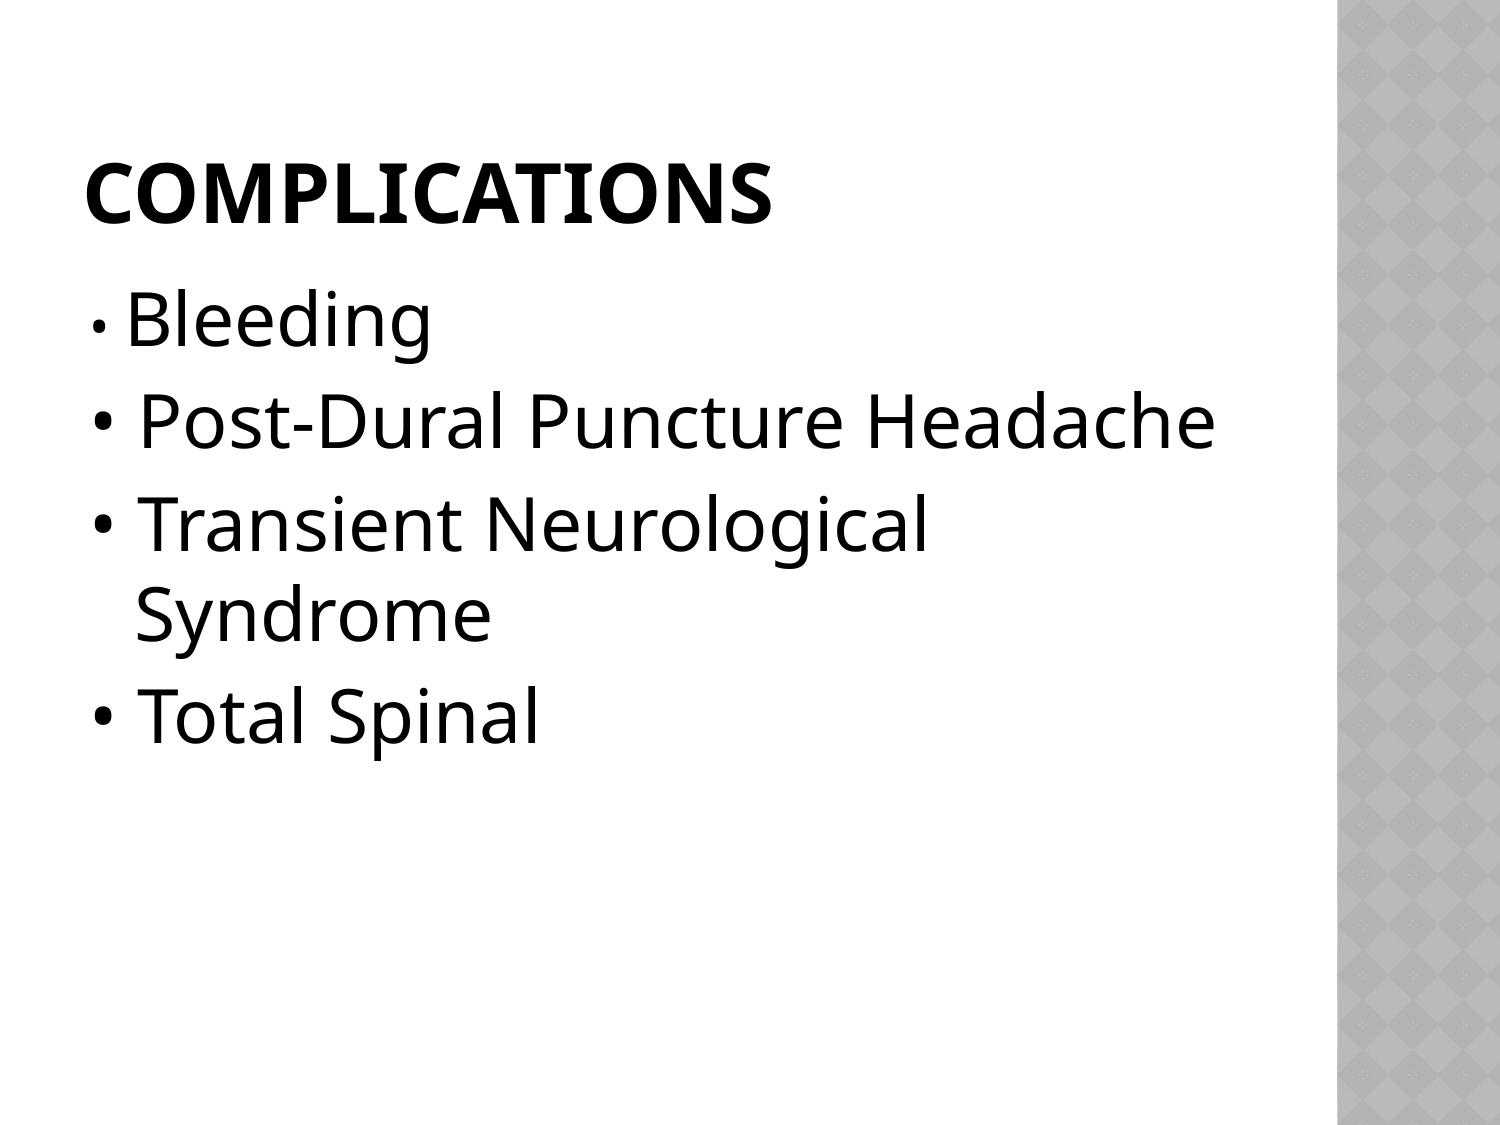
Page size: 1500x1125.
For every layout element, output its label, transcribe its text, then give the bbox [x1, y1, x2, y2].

list • Bleeding • Post-Dural Puncture Headache • Transient Neurological Syndrome • Total Spinal [75, 264, 1263, 1059]
title Complications [75, 52, 1263, 240]
